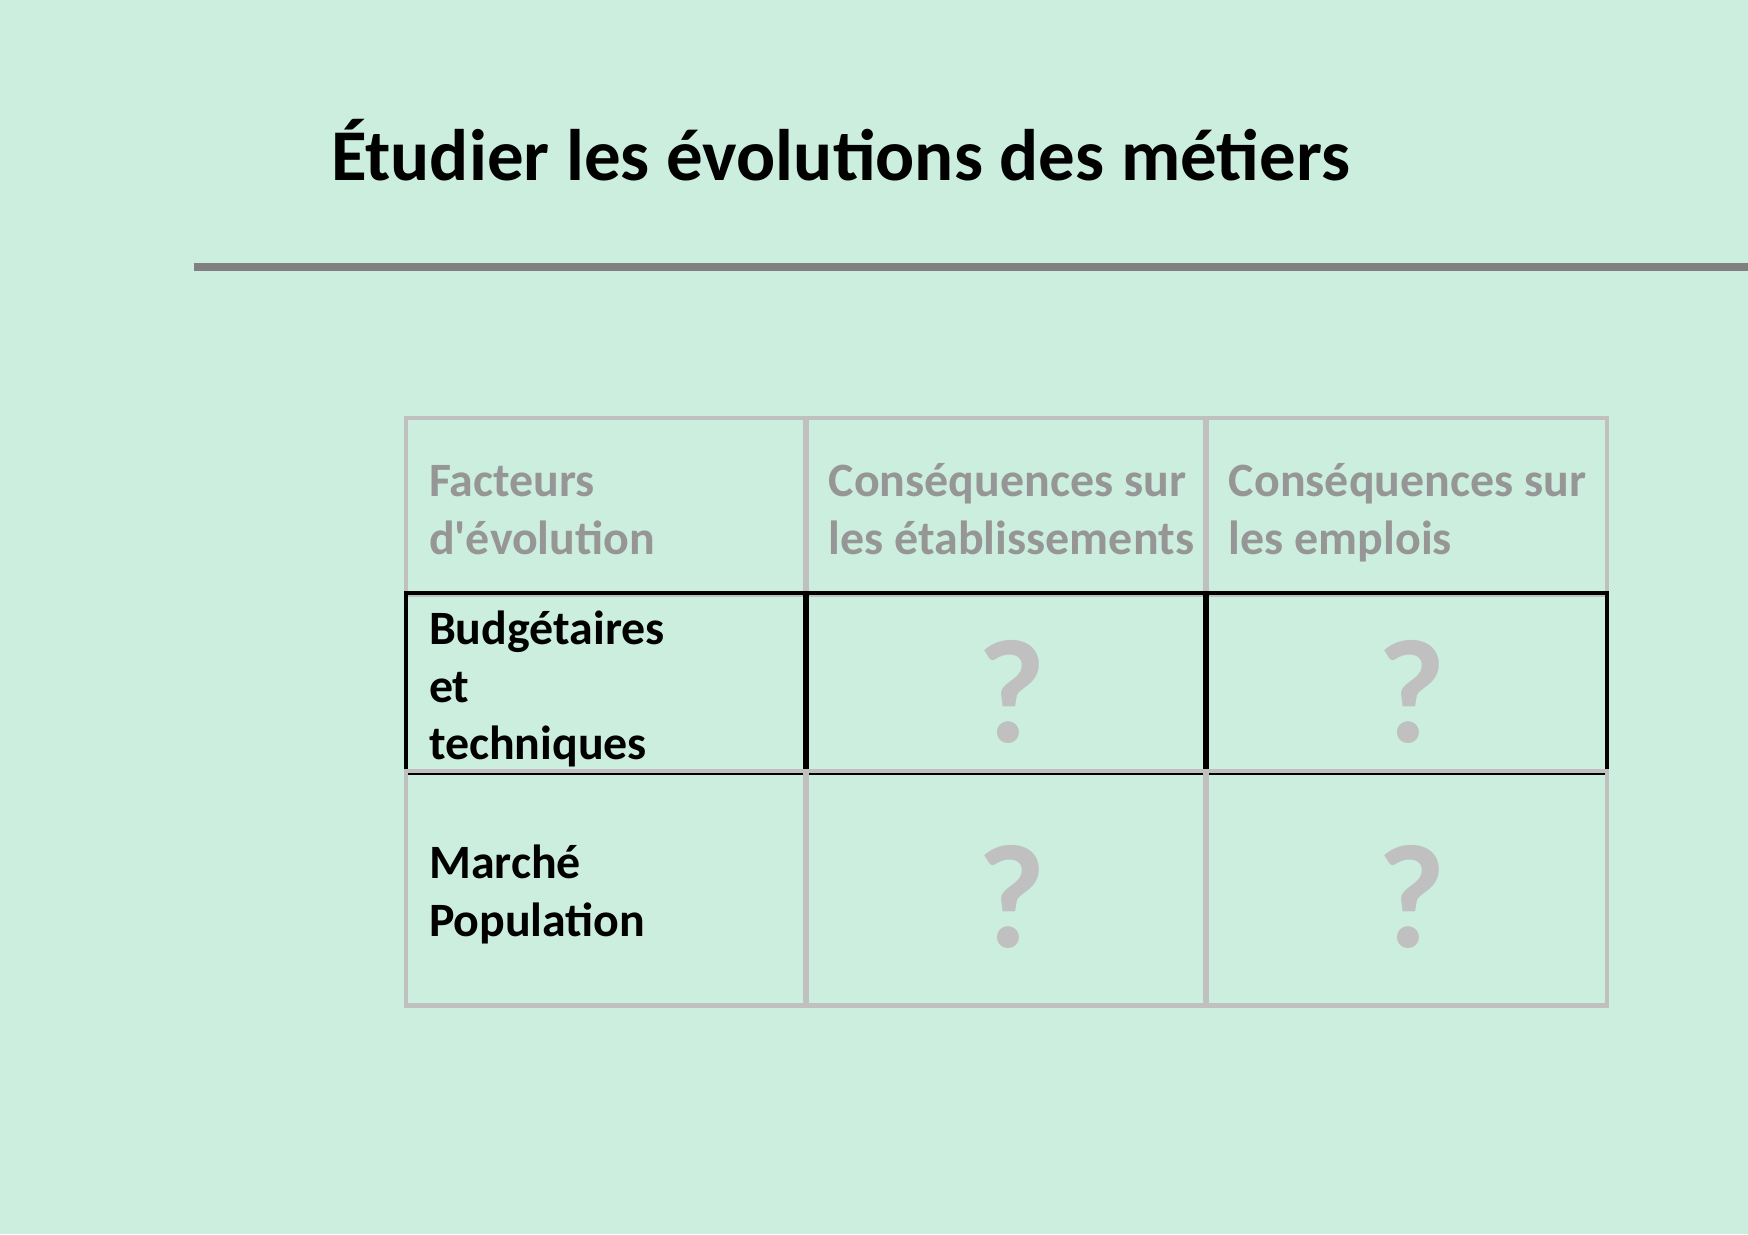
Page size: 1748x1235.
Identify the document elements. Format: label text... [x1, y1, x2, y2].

text_box [195, 264, 1748, 271]
text_box Conséquences sur les établissements [805, 417, 1205, 593]
text_box ? [1205, 771, 1607, 1006]
text_box Conséquences sur les emplois [1205, 417, 1607, 593]
text_box Budgétaires et techniques [405, 593, 805, 771]
text_box ? [805, 593, 1205, 771]
text_box ? [805, 771, 1205, 1006]
text_box ? [1205, 593, 1607, 771]
text_box Facteurs d'évolution [405, 417, 805, 593]
text_box Étudier les évolutions des métiers [331, 107, 1700, 196]
text_box Marché Population [405, 771, 805, 1006]
